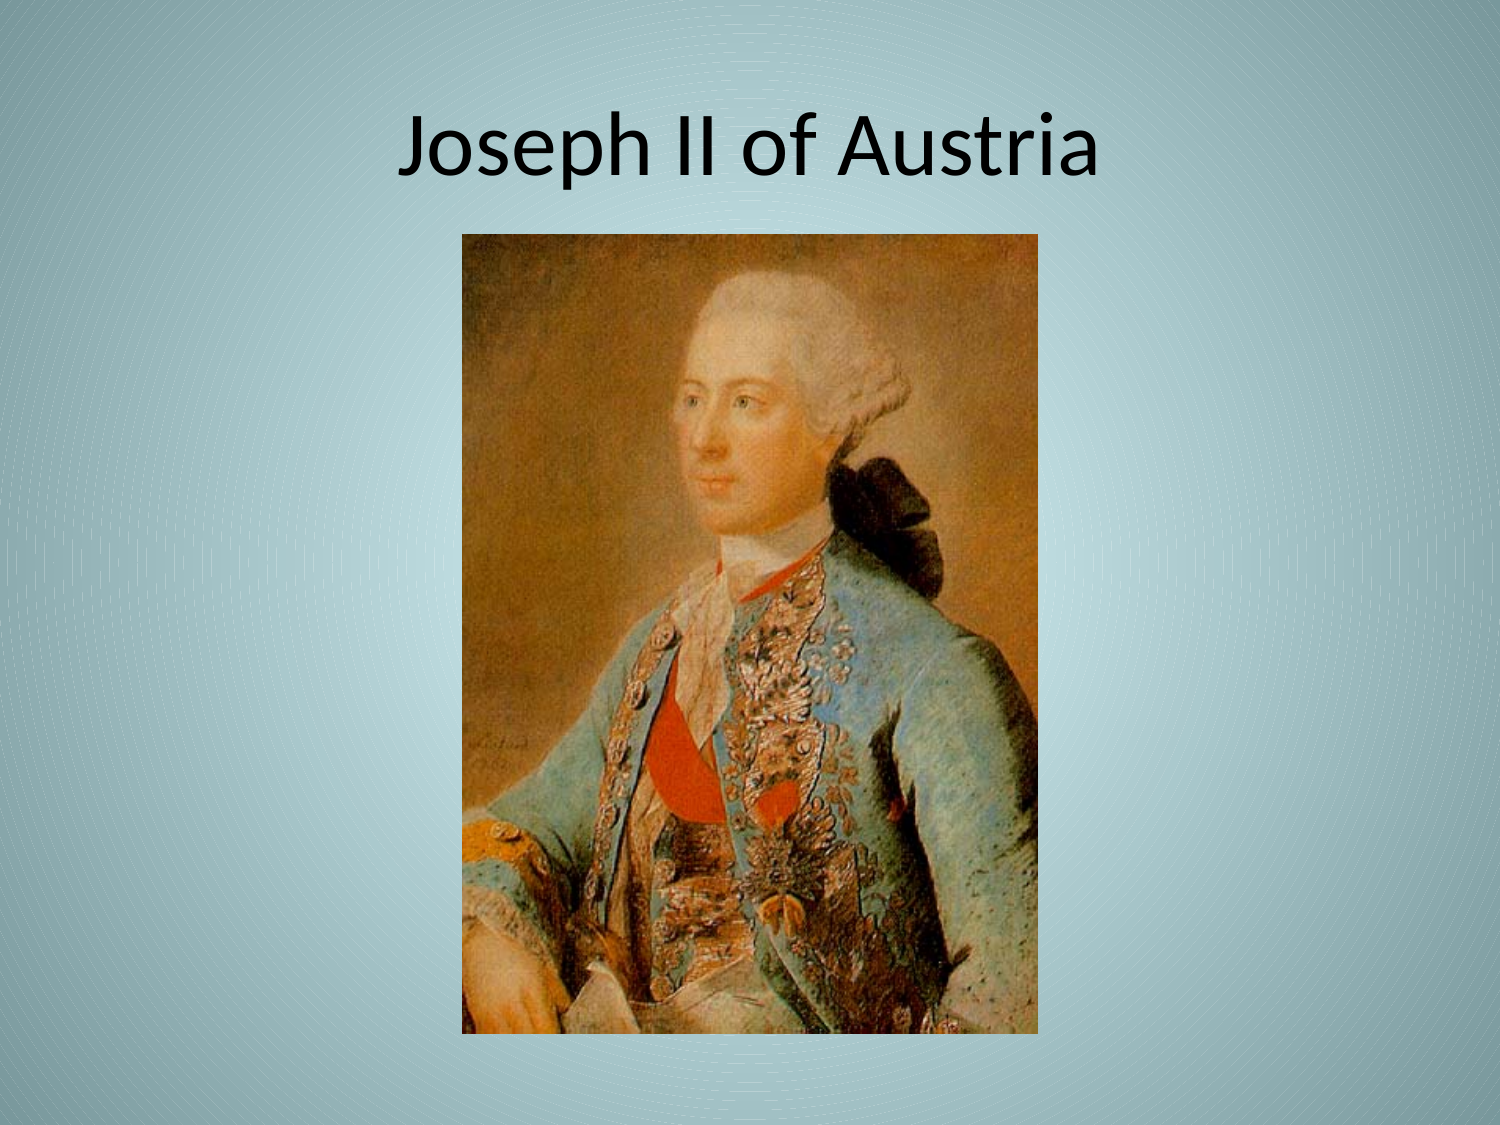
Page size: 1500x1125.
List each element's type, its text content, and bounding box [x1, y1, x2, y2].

title Joseph II of Austria [75, 45, 1425, 233]
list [462, 233, 1038, 1034]
